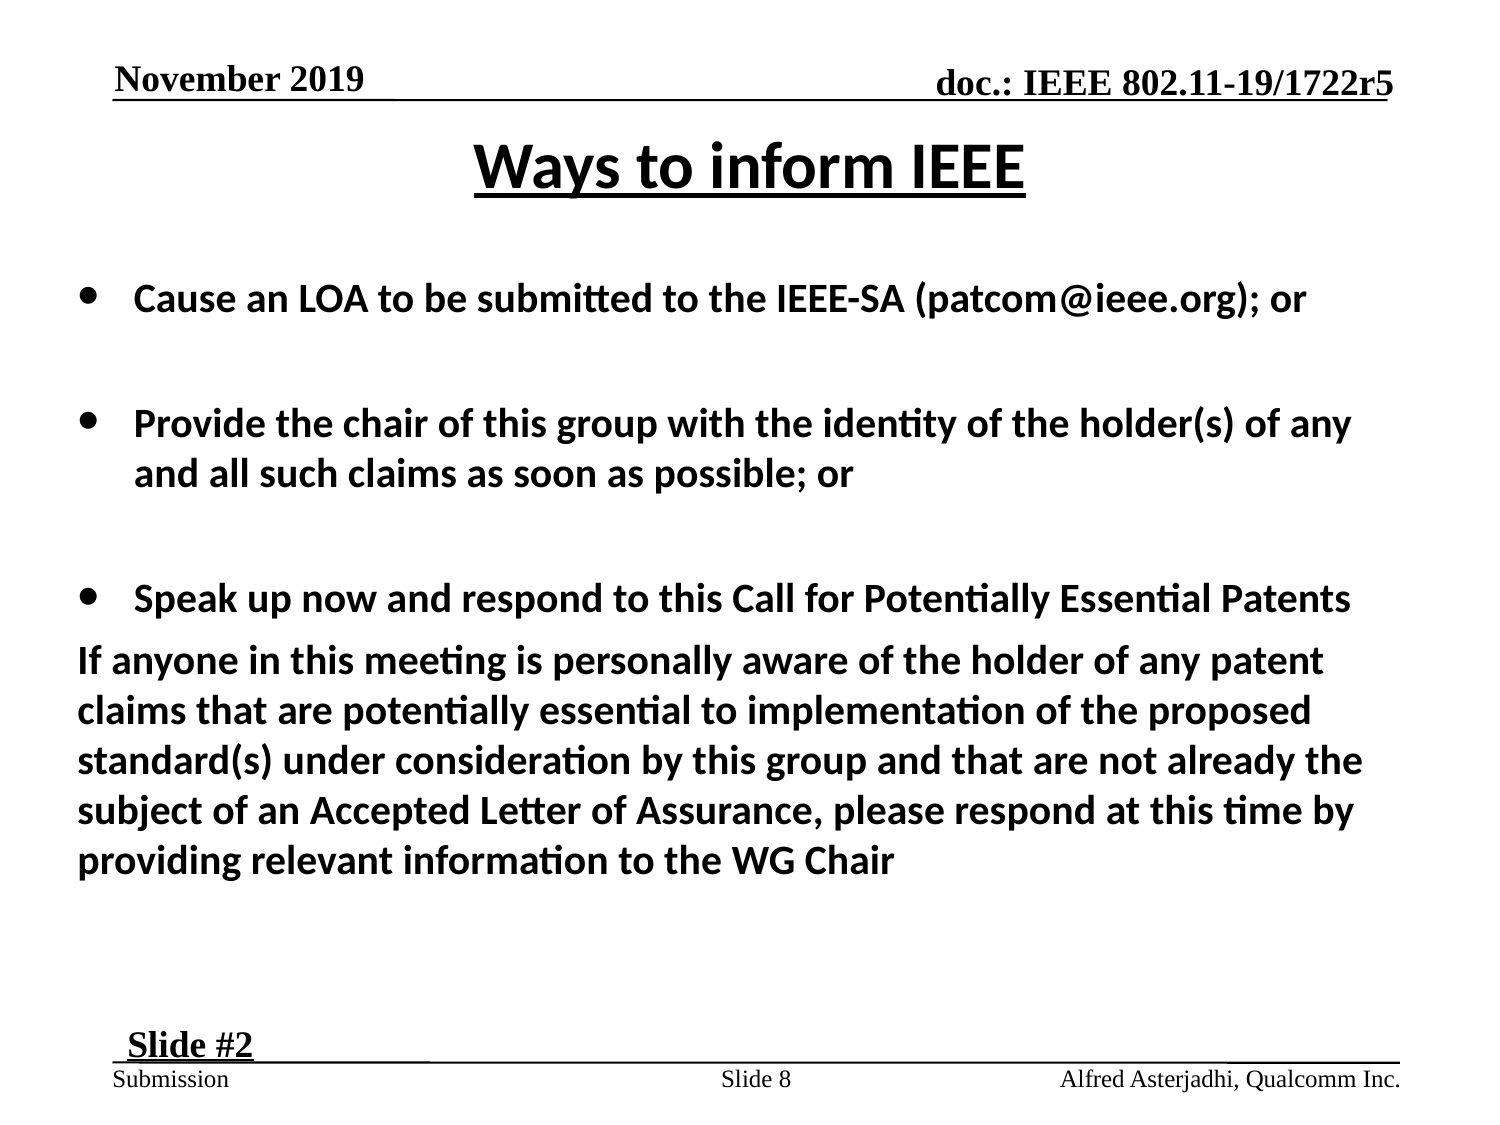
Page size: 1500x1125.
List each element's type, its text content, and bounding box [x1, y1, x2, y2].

list Cause an LOA to be submitted to the IEEE-SA (patcom@ieee.org); or Provide the chair of this group with the identity of the holder(s) of any and all such claims as soon as possible; or Speak up now and respond to this Call for Potentially Essential Patents If anyone in this meeting is personally aware of the holder of any patent claims that are potentially essential to implementation of the proposed standard(s) under consideration by this group and that are not already the subject of an Accepted Letter of Assurance, please respond at this time by providing relevant information to the WG Chair [62, 262, 1438, 938]
slide_number Slide 8 [712, 1061, 800, 1123]
footer Alfred Asterjadhi, Qualcomm Inc. [878, 1061, 1402, 1093]
text_box Slide #2 [112, 1012, 269, 1073]
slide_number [114, 54, 423, 100]
title Ways to inform IEEE [112, 74, 1388, 250]
